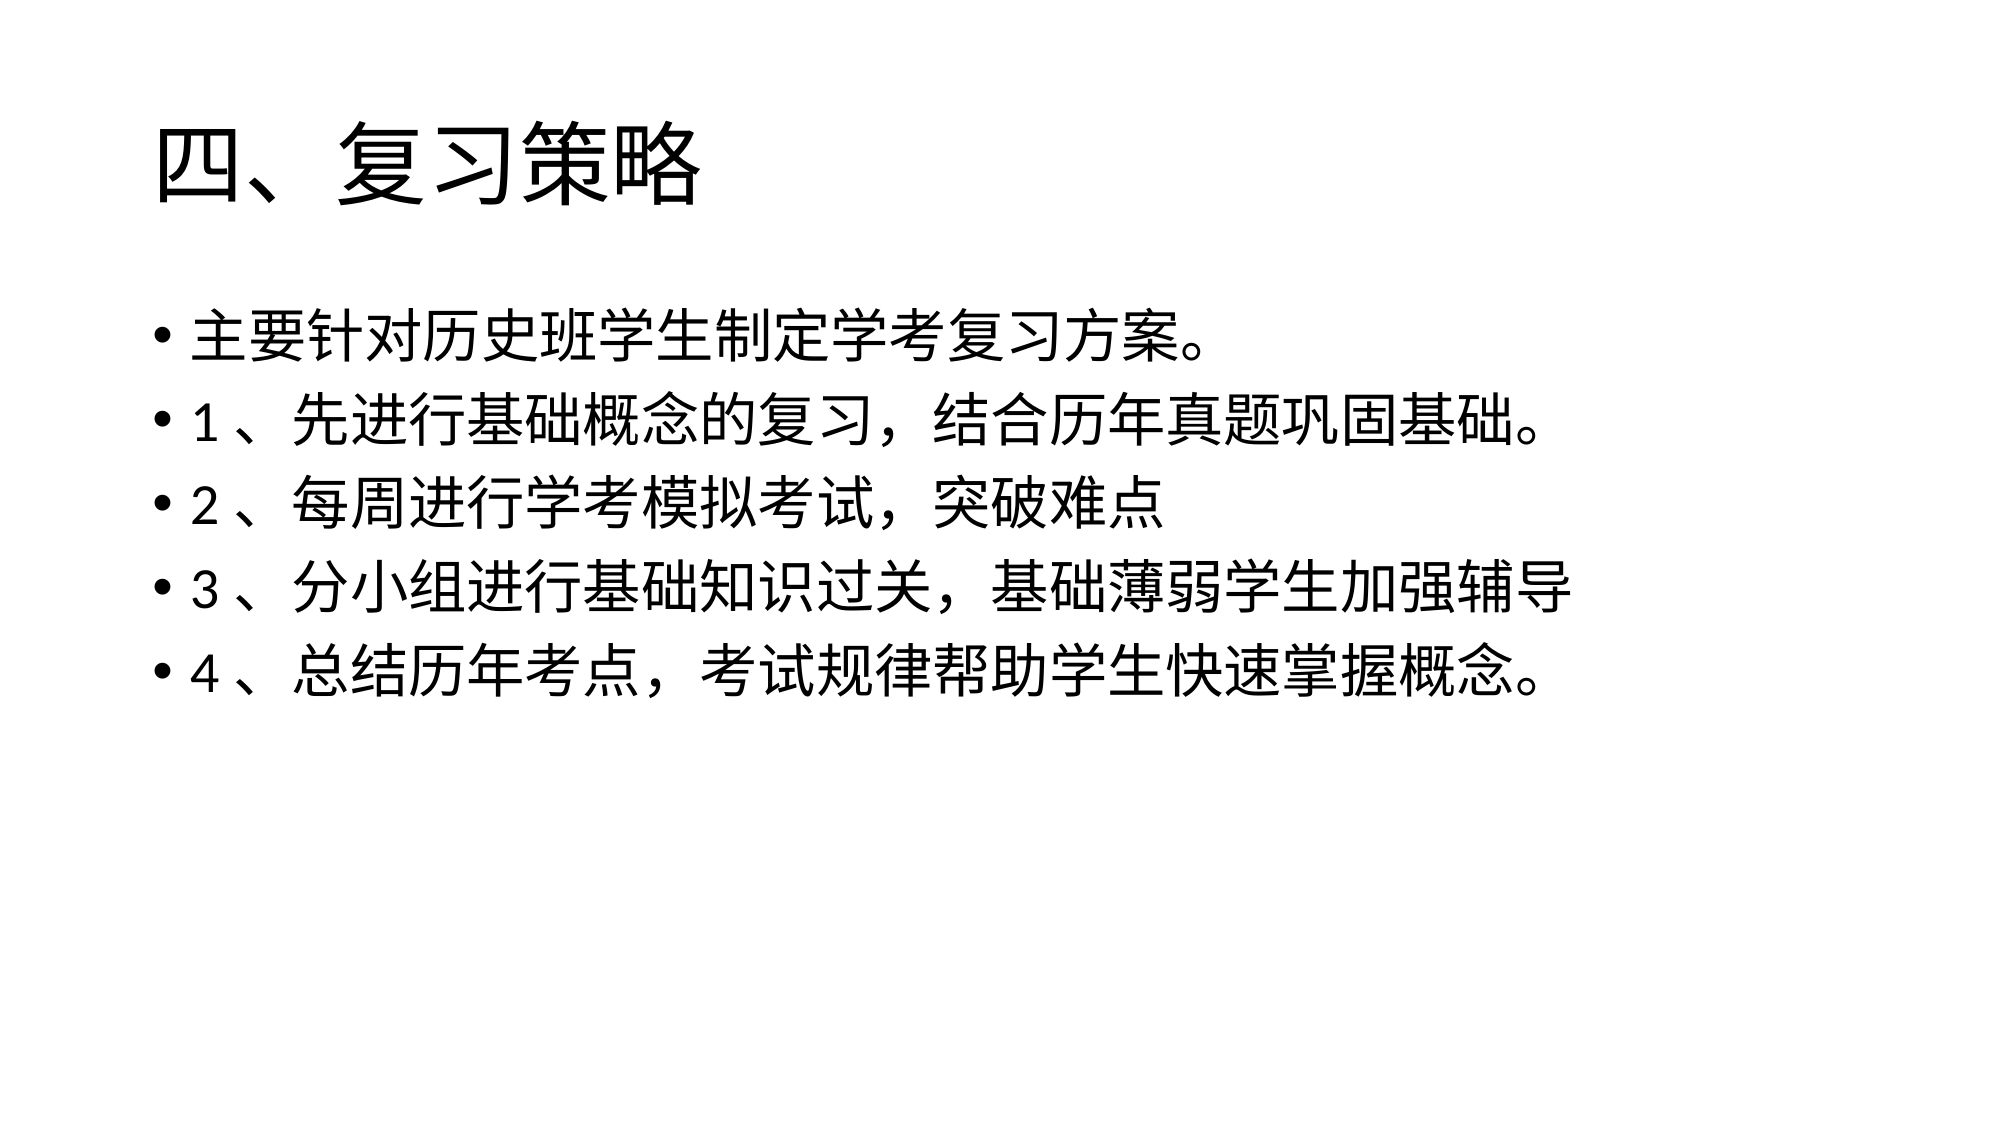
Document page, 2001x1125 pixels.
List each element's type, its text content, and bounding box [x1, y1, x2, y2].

list 主要针对历史班学生制定学考复习方案。 1、先进行基础概念的复习，结合历年真题巩固基础。 2、每周进行学考模拟考试，突破难点 3、分小组进行基础知识过关，基础薄弱学生加强辅导 4、总结历年考点，考试规律帮助学生快速掌握概念。 [137, 299, 1863, 1014]
title 四、复习策略 [137, 59, 1863, 278]
